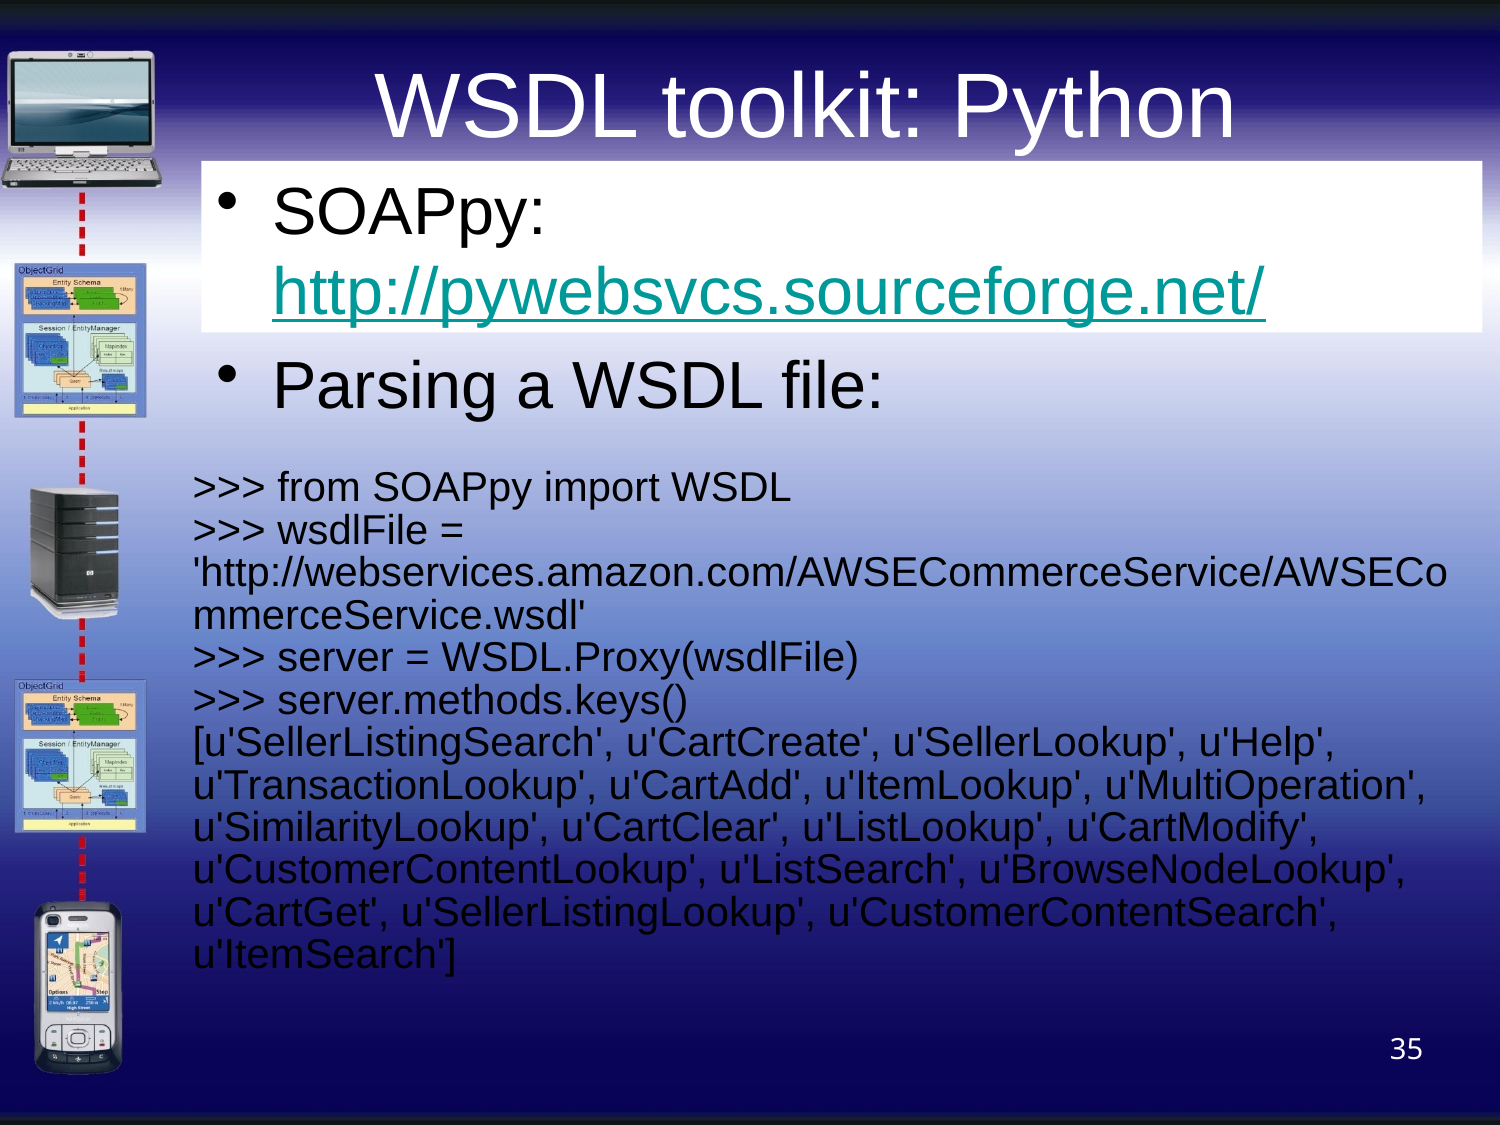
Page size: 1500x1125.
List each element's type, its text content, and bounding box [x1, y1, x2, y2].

title WSDL toolkit: Python [165, 7, 1448, 196]
text_box >>> from SOAPpy import WSDL >>> wsdlFile = 'http://webservices.amazon.com/AWSECommerceService/AWSECommerceService.wsdl' >>> server = WSDL.Proxy(wsdlFile) >>> server.methods.keys() [u'SellerListingSearch', u'CartCreate', u'SellerLookup', u'Help', u'TransactionLookup', u'CartAdd', u'ItemLookup', u'MultiOperation', u'SimilarityLookup', u'CartClear', u'ListLookup', u'CartModify', u'CustomerContentLookup', u'ListSearch', u'BrowseNodeLookup', u'CartGet', u'SellerListingLookup', u'CustomerContentSearch', u'ItemSearch'] [192, 467, 1483, 978]
picture [0, 0, 1500, 1125]
list SOAPpy: http://pywebsvcs.sourceforge.net/ Parsing a WSDL file: [201, 160, 1483, 333]
